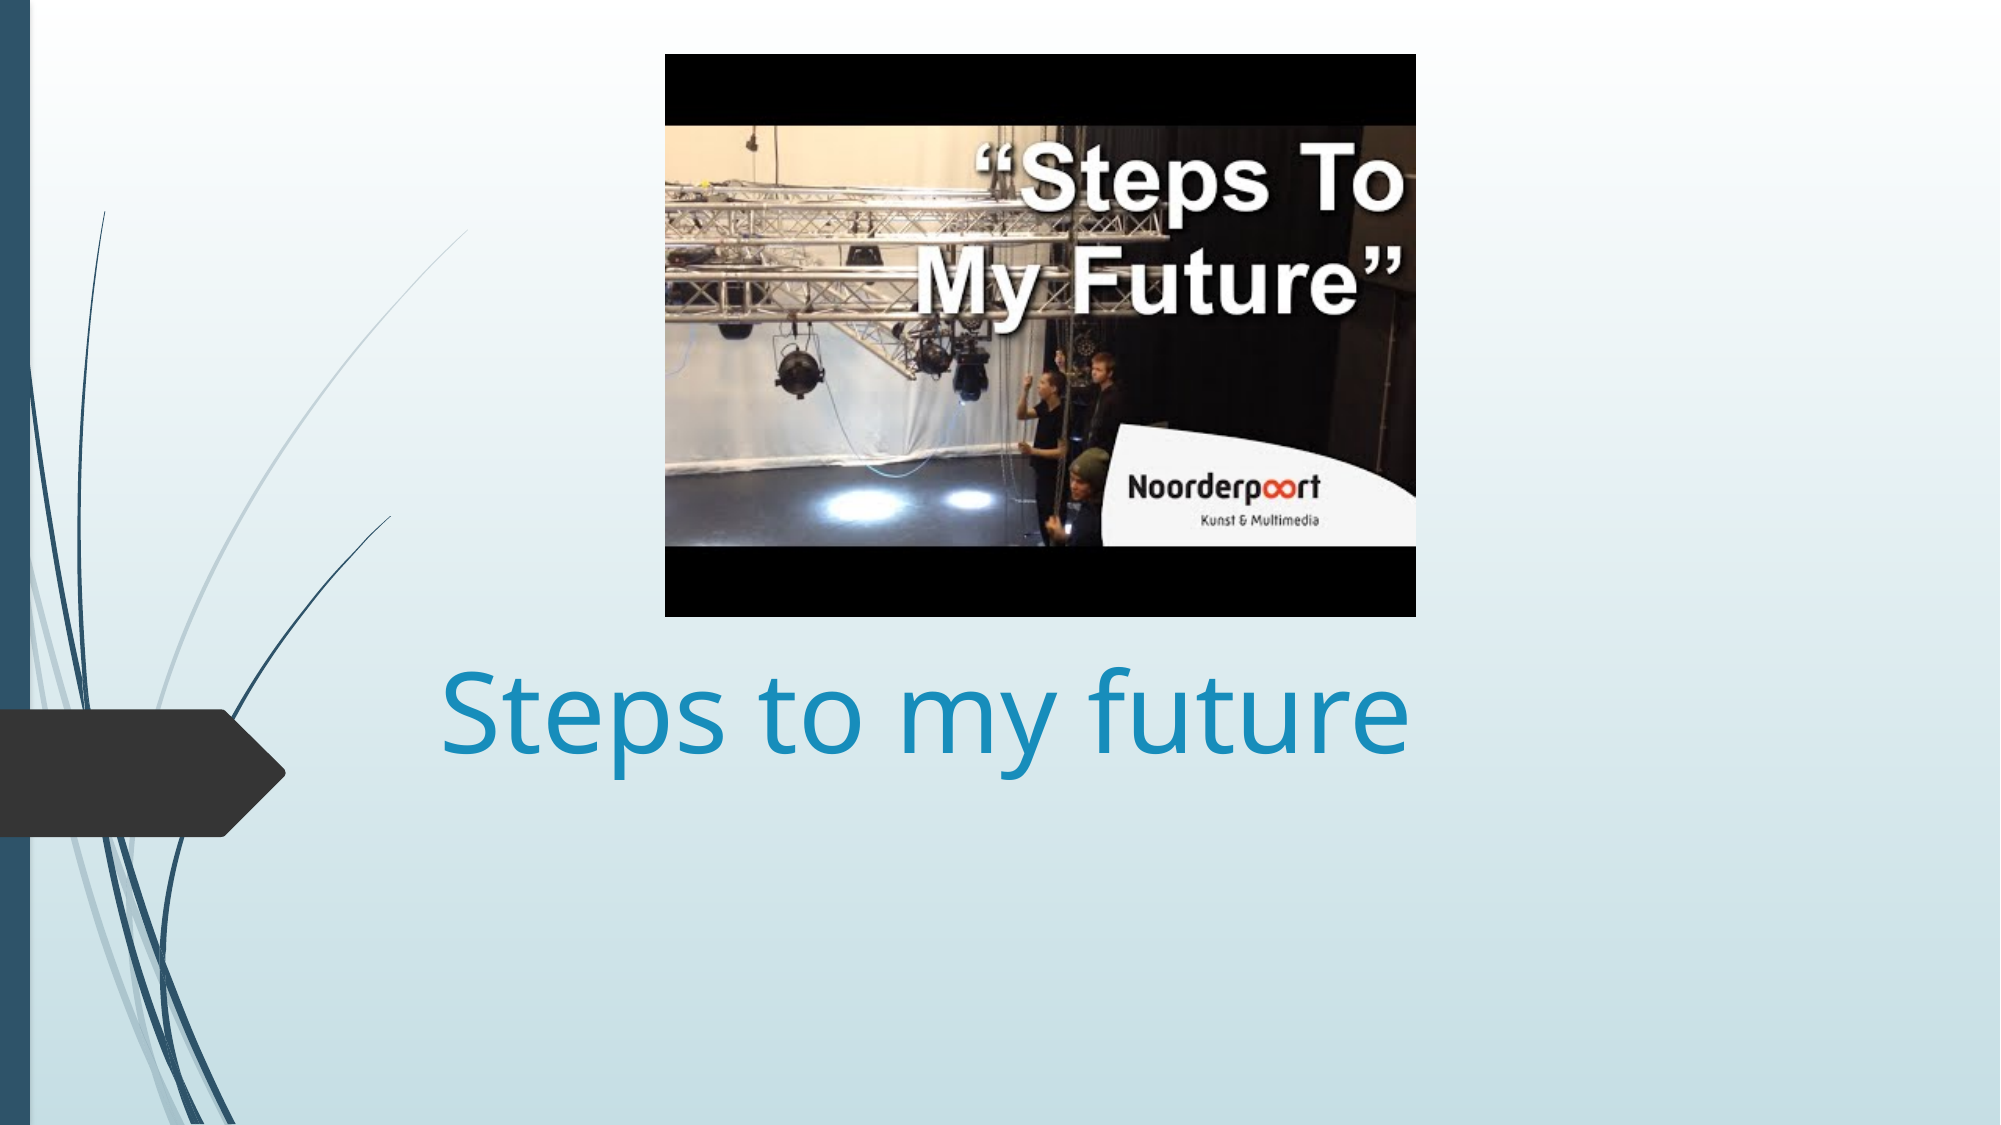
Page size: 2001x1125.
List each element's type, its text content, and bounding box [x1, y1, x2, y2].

picture [665, 53, 1416, 617]
title Steps to my future [424, 412, 1888, 784]
